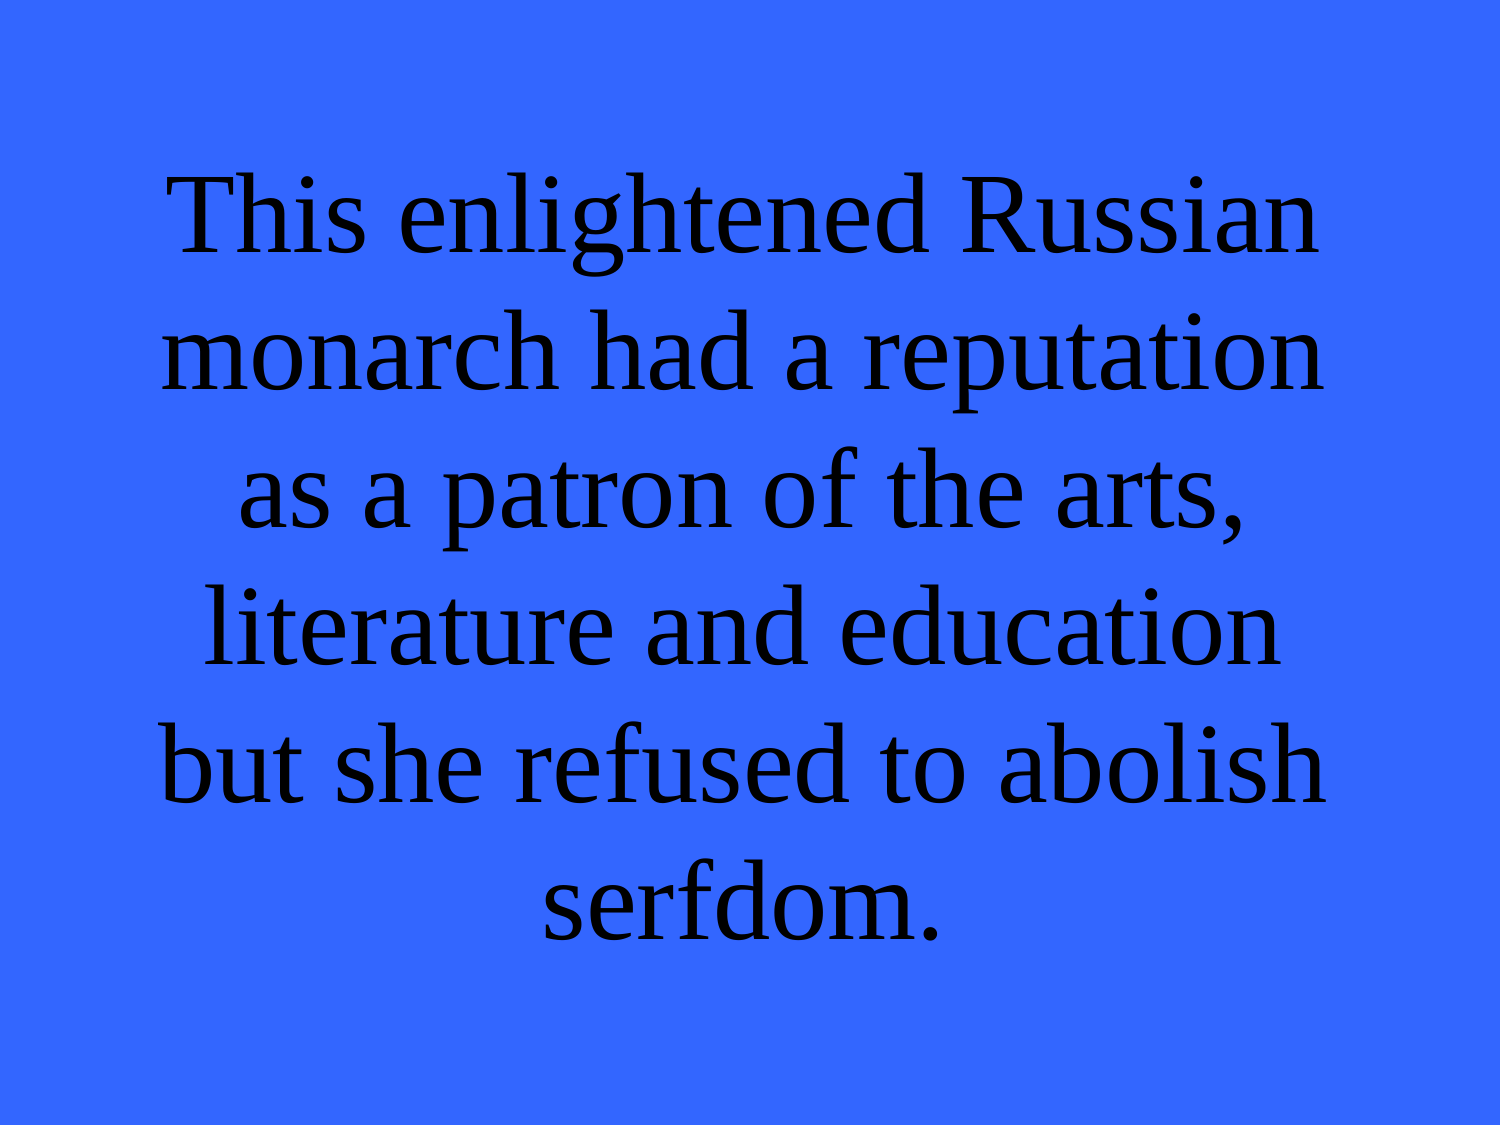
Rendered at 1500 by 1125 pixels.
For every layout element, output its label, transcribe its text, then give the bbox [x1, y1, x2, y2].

title This enlightened Russian monarch had a reputation as a patron of the arts, literature and education but she refused to abolish serfdom. [125, 125, 1363, 975]
